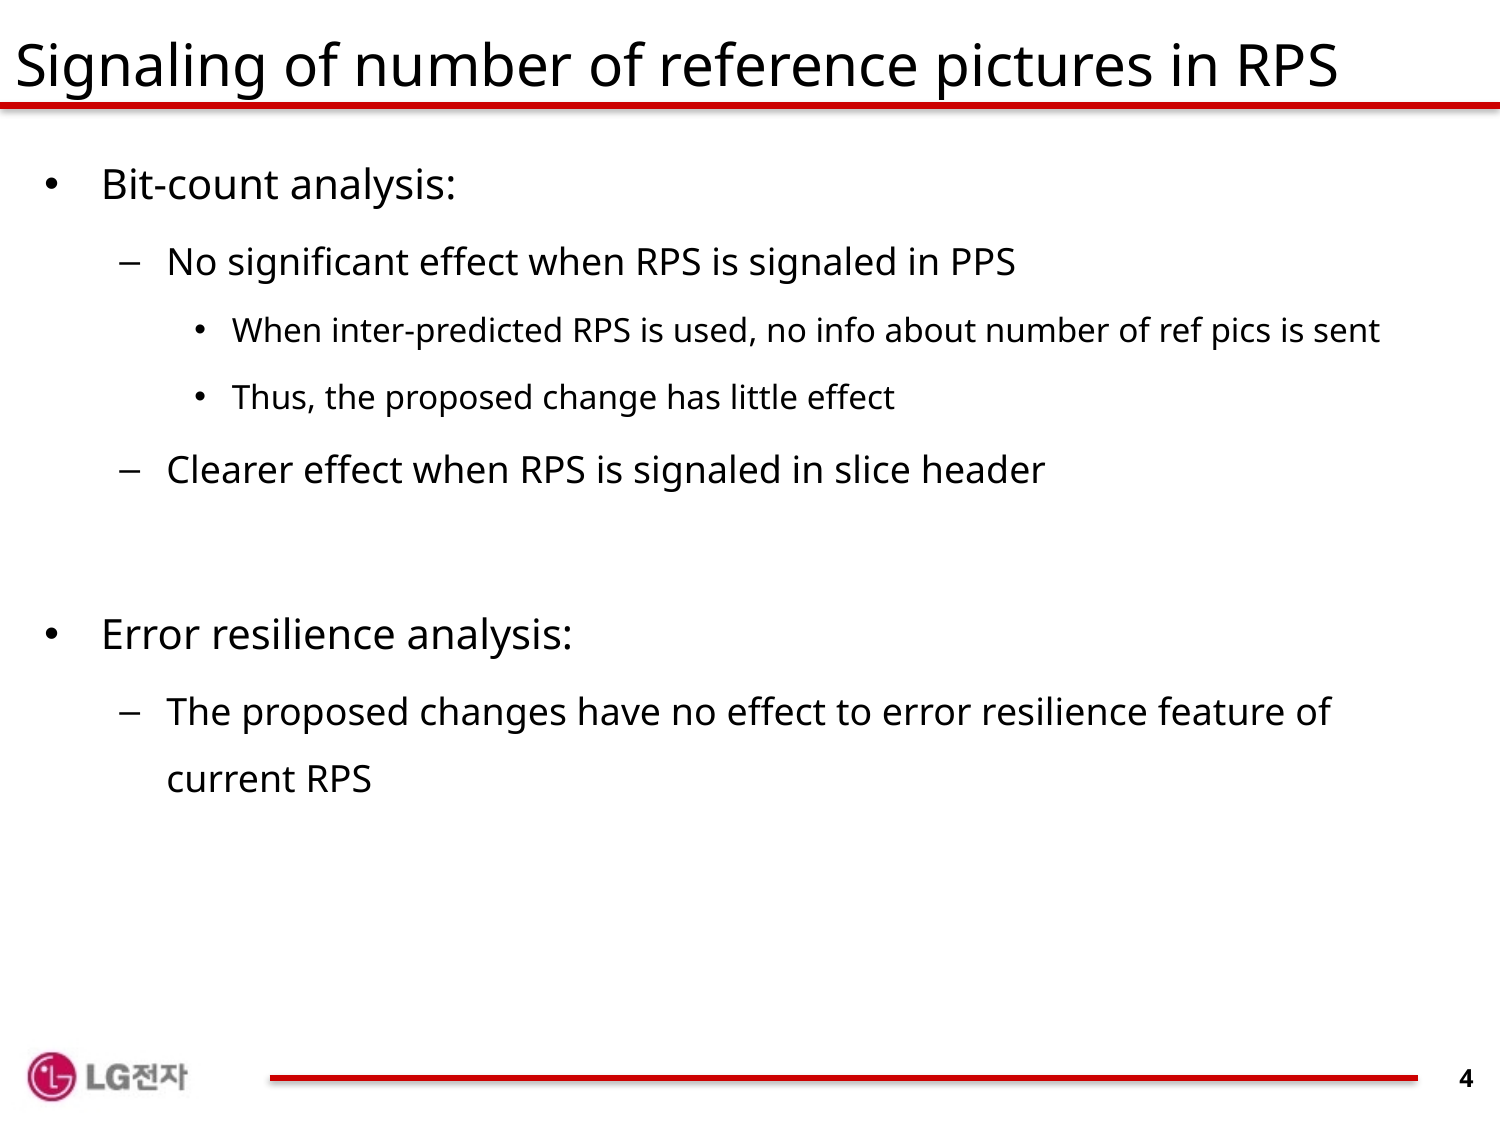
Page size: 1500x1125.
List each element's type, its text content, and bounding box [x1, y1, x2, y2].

title Signaling of number of reference pictures in RPS [0, 32, 1500, 94]
slide_number 4 [1417, 1054, 1489, 1114]
list Bit-count analysis: No significant effect when RPS is signaled in PPS When inter-predicted RPS is used, no info about number of ref pics is sent Thus, the proposed change has little effect Clearer effect when RPS is signaled in slice header Error resilience analysis: The proposed changes have no effect to error resilience feature of current RPS [29, 125, 1471, 1059]
picture [0, 1037, 249, 1125]
